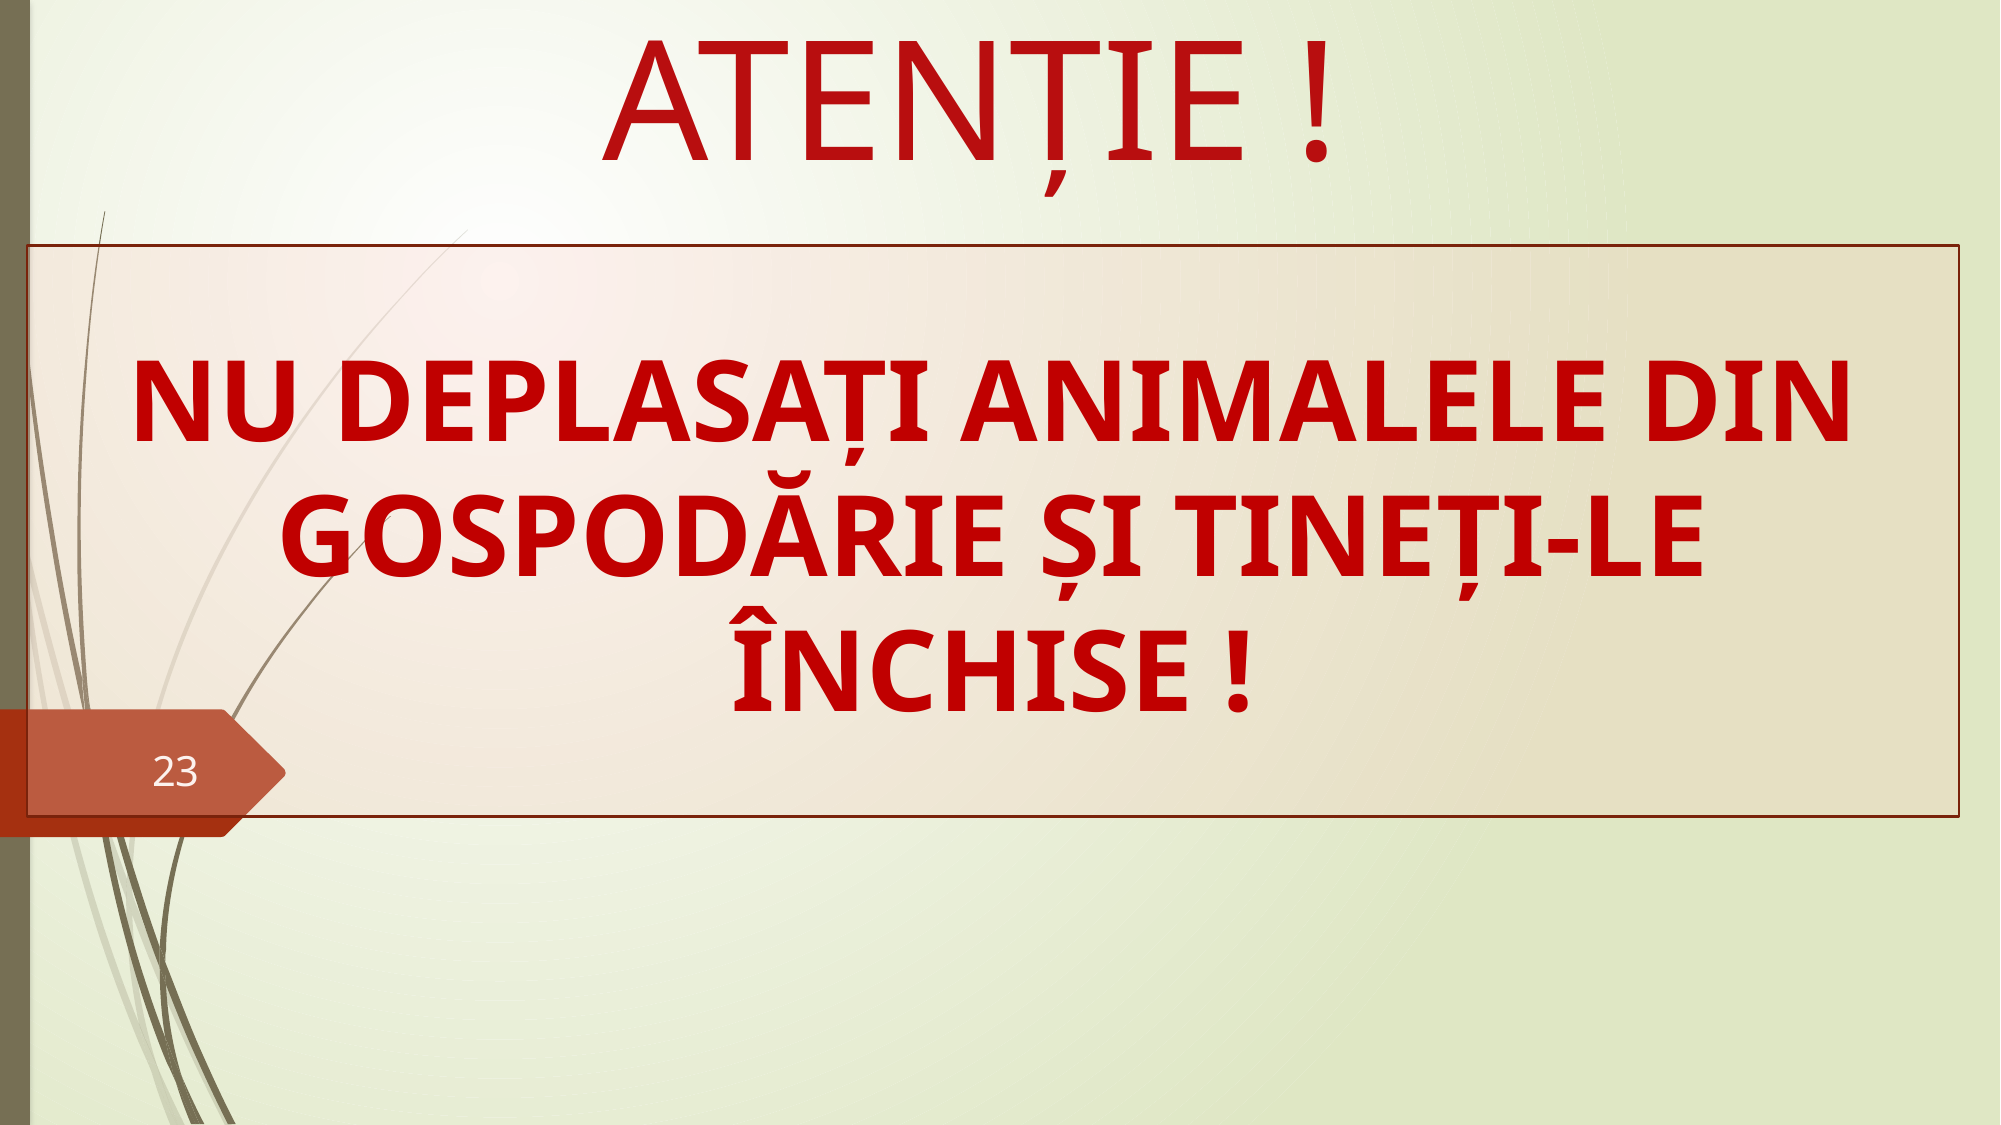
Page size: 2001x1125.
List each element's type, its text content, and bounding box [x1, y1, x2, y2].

text_box ATENȚIE ! [438, 6, 1504, 205]
slide_number 23 [87, 743, 216, 803]
text_box NU DEPLASAȚI ANIMALELE DIN GOSPODĂRIE ȘI TINEȚI-LE ÎNCHISE ! [26, 244, 1960, 818]
